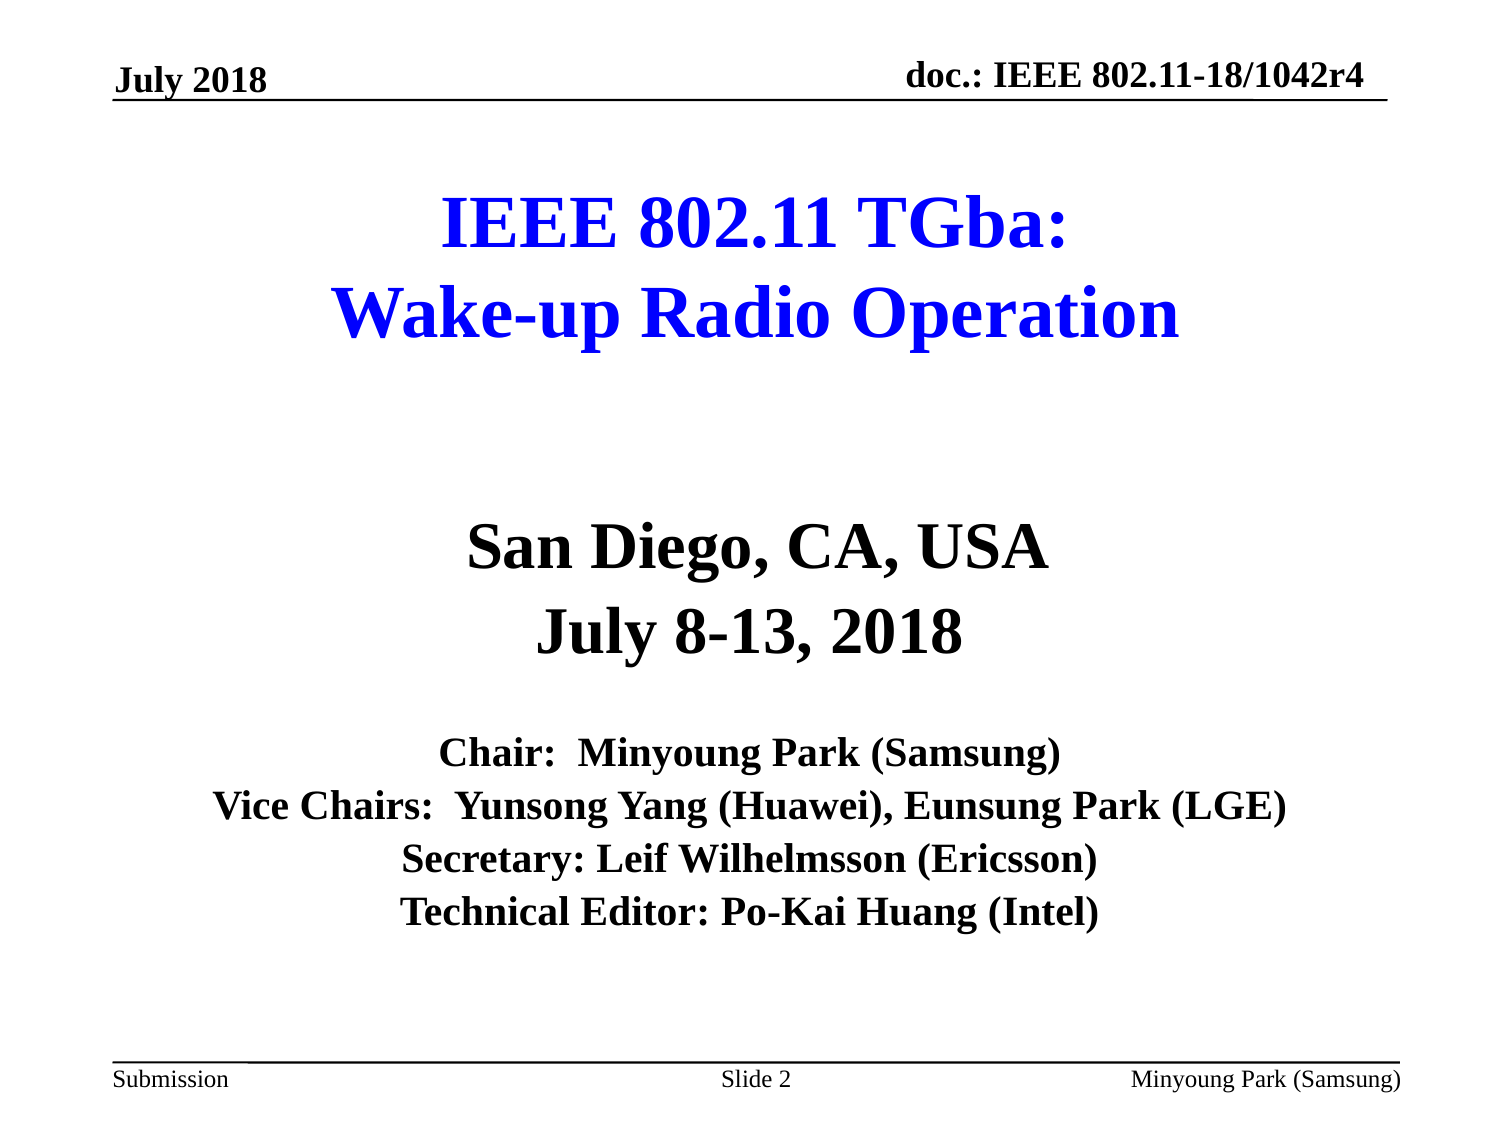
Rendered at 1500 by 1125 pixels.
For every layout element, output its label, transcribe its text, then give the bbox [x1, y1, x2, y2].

slide_number Slide 2 [712, 1061, 800, 1093]
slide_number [114, 54, 335, 101]
footer Minyoung Park (Samsung) [949, 1061, 1402, 1093]
title IEEE 802.11 TGba: Wake-up Radio Operation [117, 175, 1393, 351]
list San Diego, CA, USA July 8-13, 2018 Chair: Minyoung Park (Samsung) Vice Chairs: Yunsong Yang (Huawei), Eunsung Park (LGE) Secretary: Leif Wilhelmsson (Ericsson) Technical Editor: Po-Kai Huang (Intel) [112, 324, 1388, 1000]
